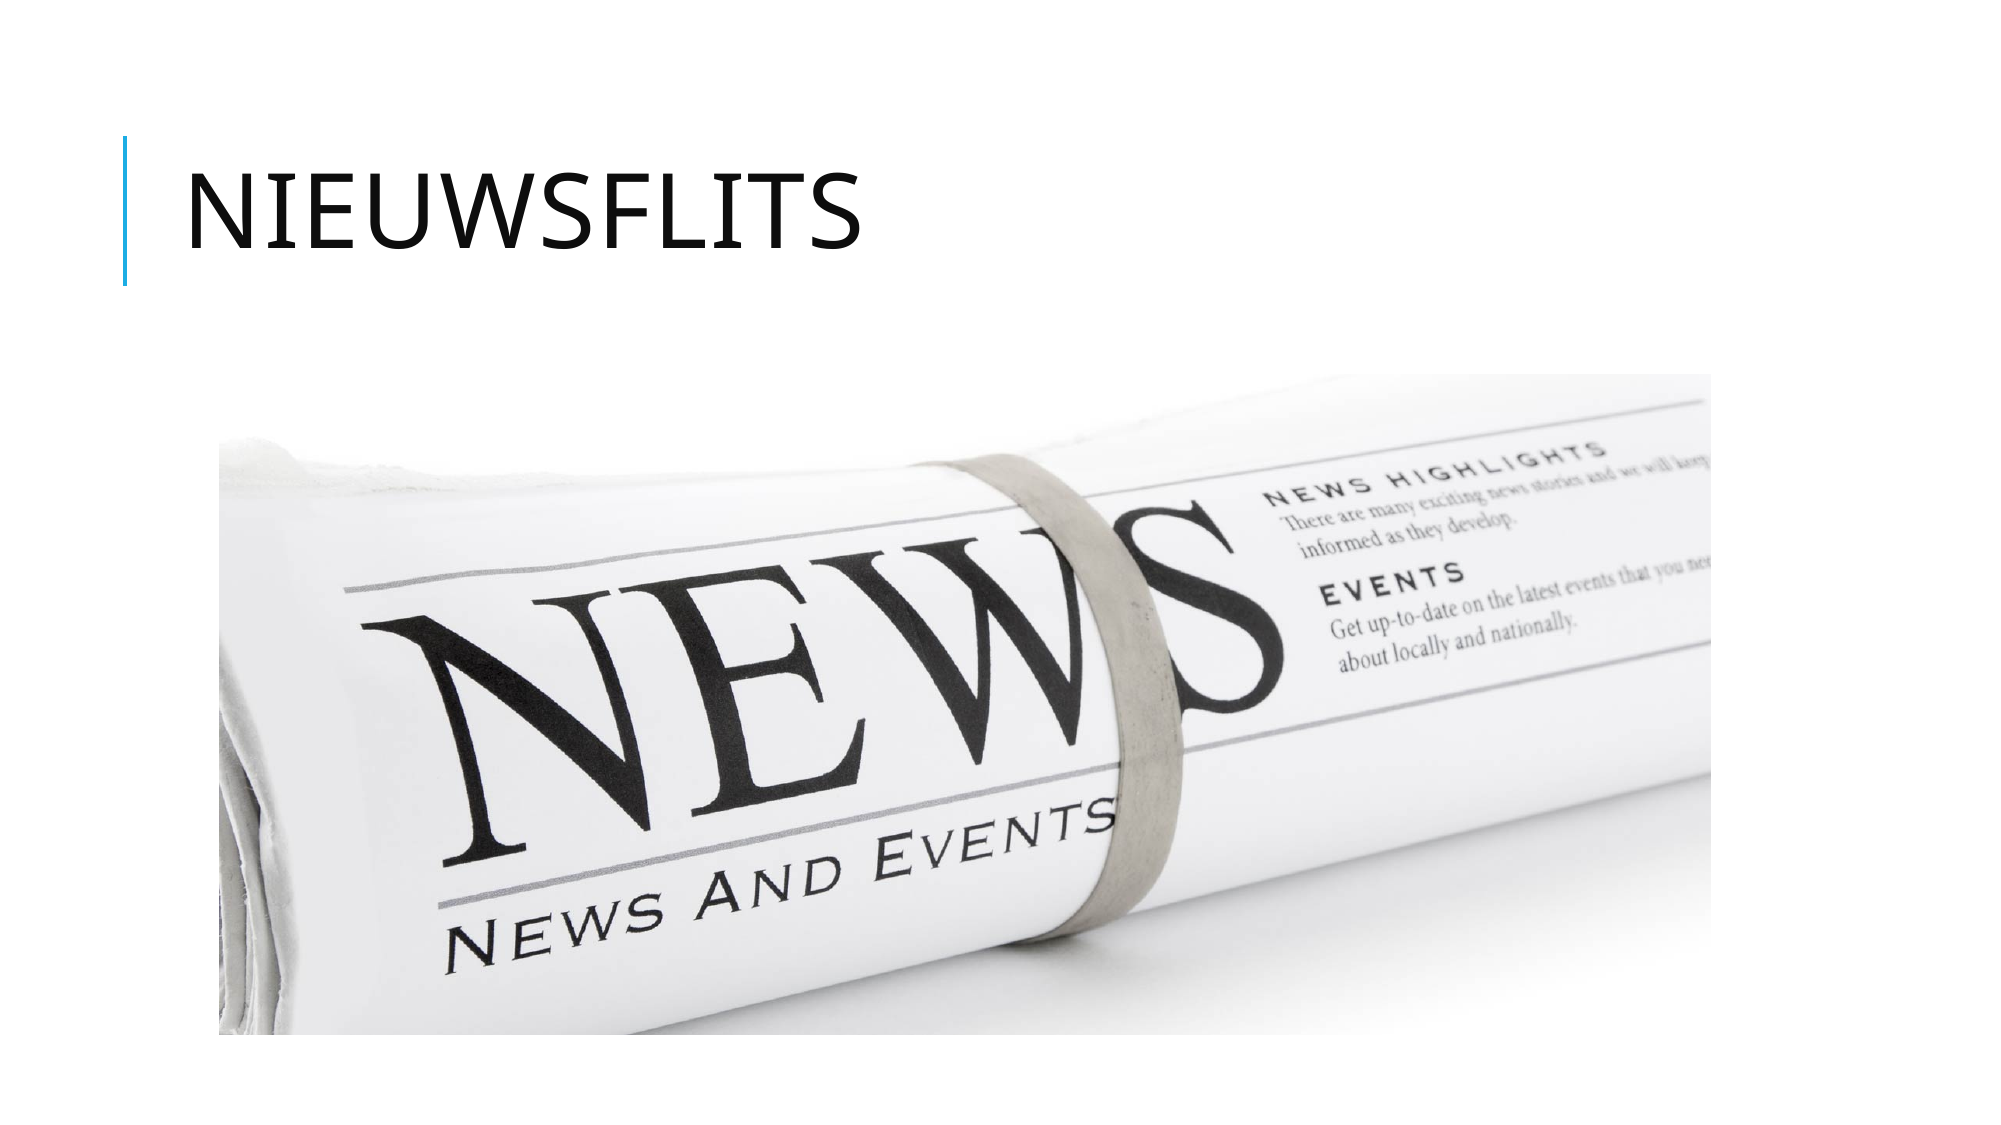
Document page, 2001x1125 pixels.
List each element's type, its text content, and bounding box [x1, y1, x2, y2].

title Nieuwsflits [168, 96, 1763, 342]
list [219, 374, 1711, 1036]
